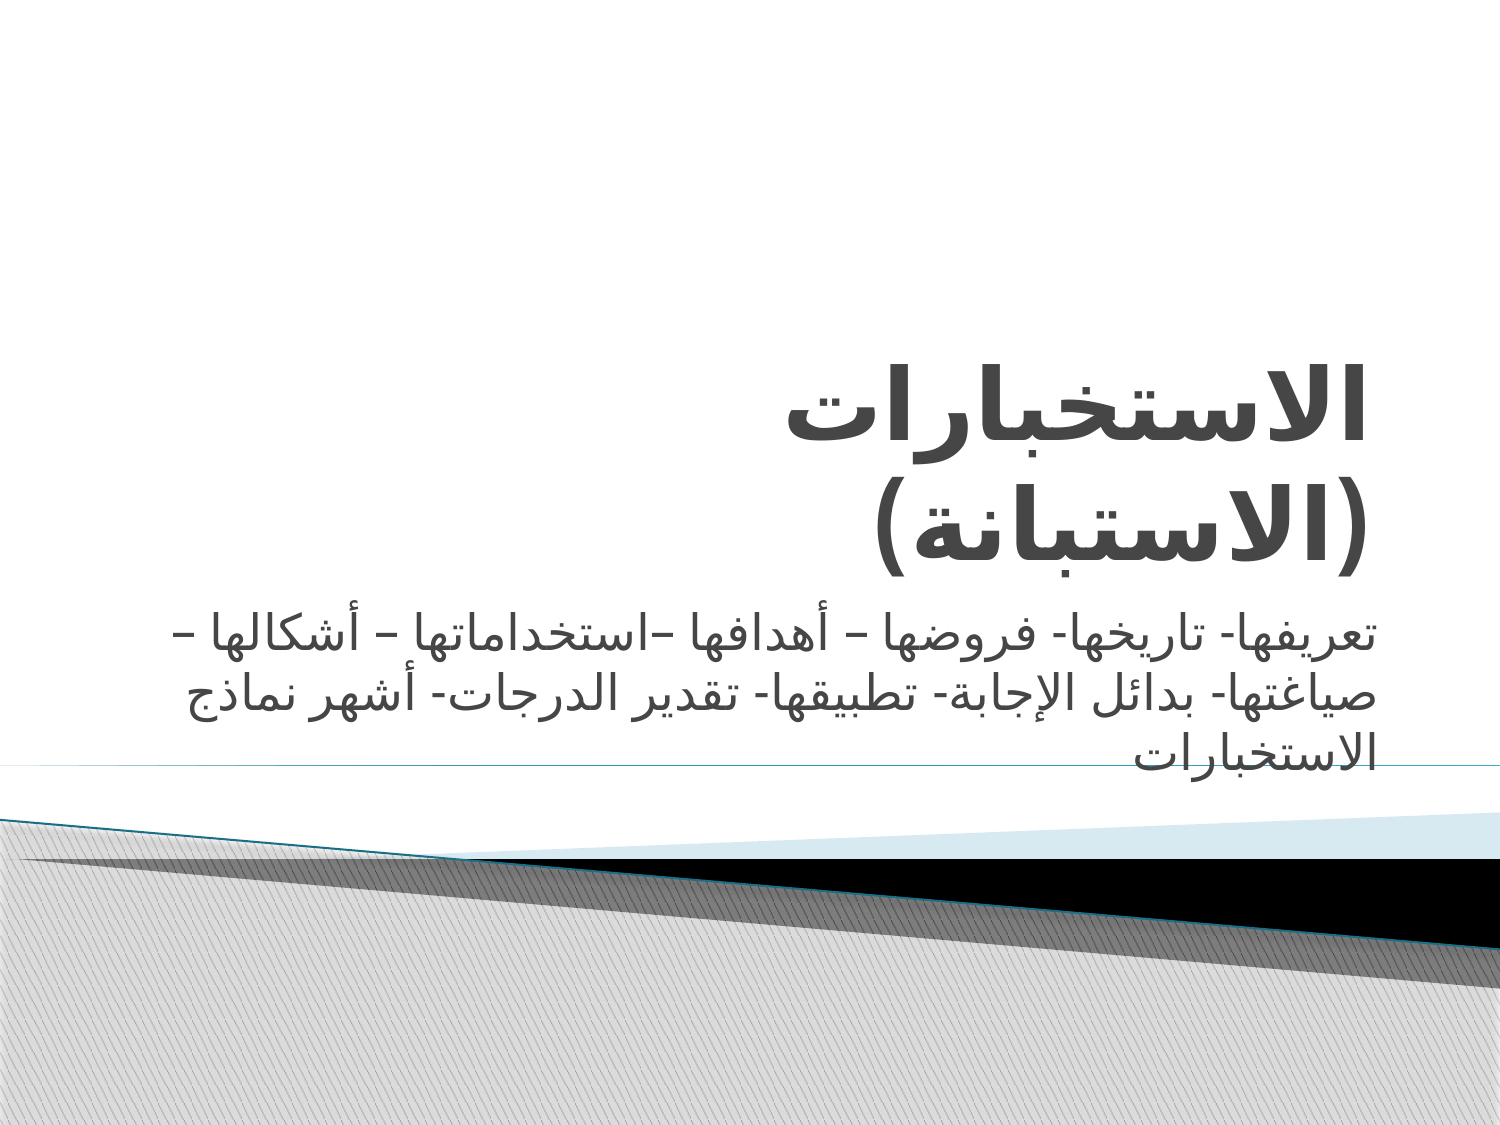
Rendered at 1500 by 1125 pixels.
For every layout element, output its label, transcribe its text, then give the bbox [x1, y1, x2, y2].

subtitle تعريفها- تاريخها- فروضها – أهدافها –استخداماتها – أشكالها – صياغتها- بدائل الإجابة- تطبيقها- تقدير الدرجات- أشهر نماذج الاستخبارات [112, 592, 1388, 790]
title الاستخبارات (الاستبانة) [112, 287, 1388, 588]
picture [5, 859, 1500, 989]
